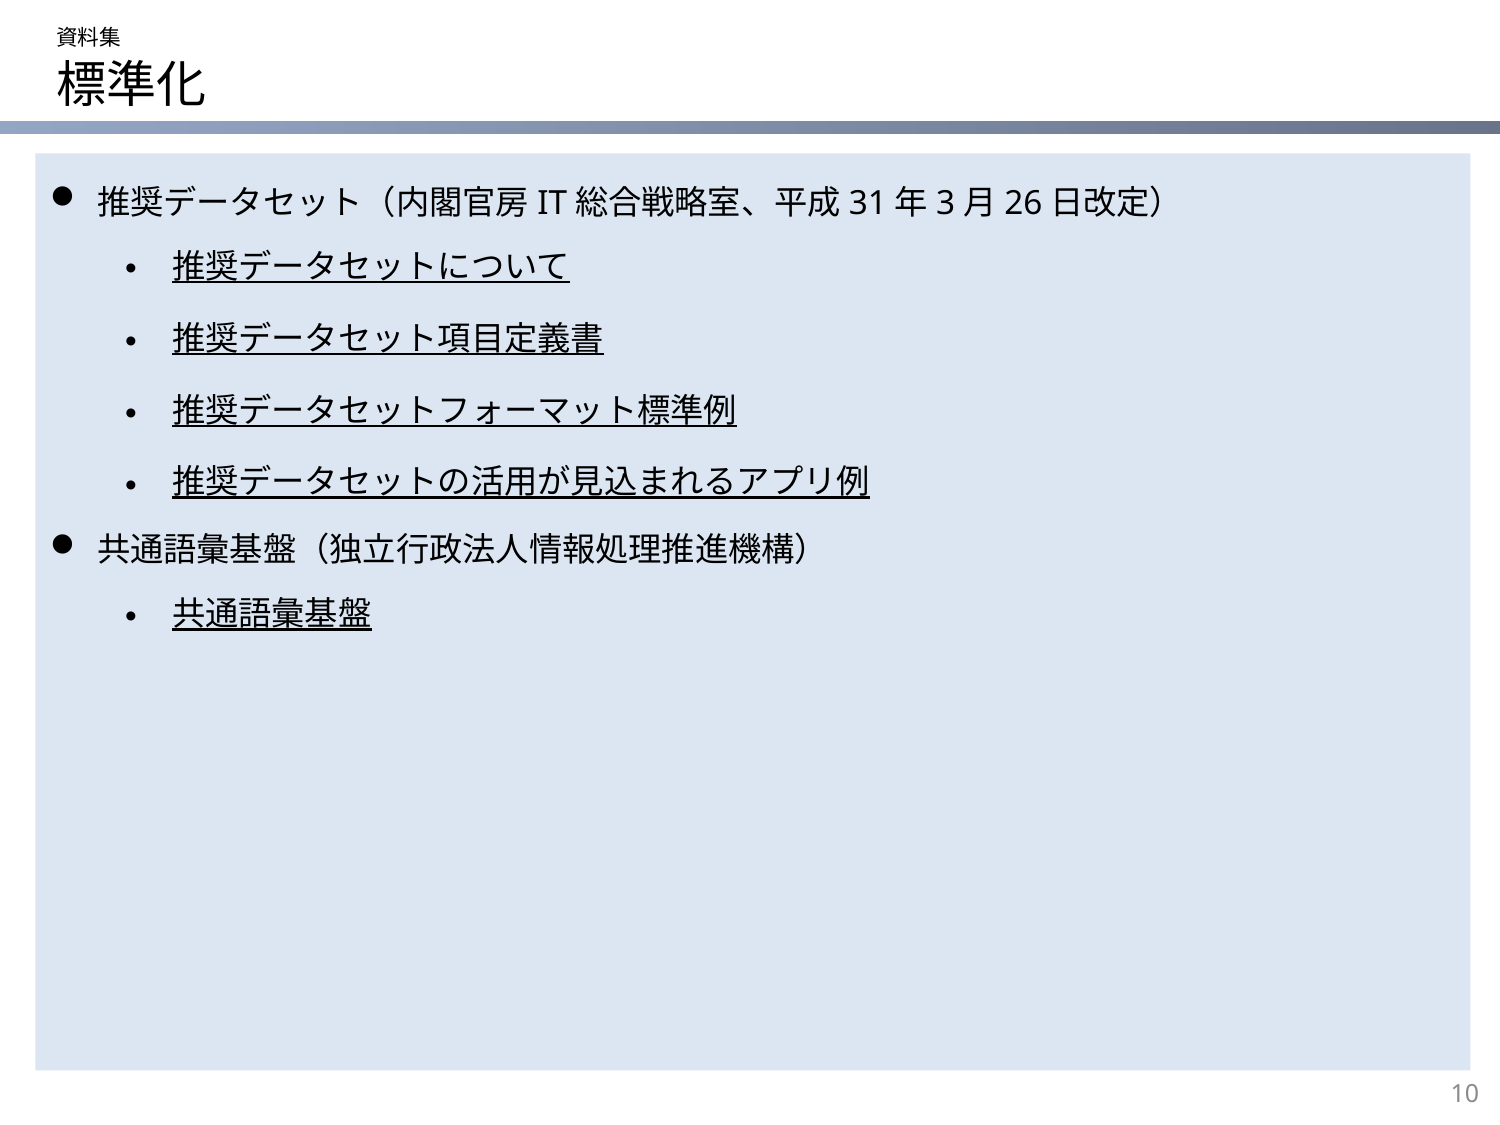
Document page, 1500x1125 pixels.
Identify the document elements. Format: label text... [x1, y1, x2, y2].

slide_number 10 [1411, 1070, 1495, 1118]
text_box 推奨データセット（内閣官房IT総合戦略室、平成31年3月26日改定） 推奨データセットについて 推奨データセット項目定義書 推奨データセットフォーマット標準例 推奨データセットの活用が見込まれるアプリ例 共通語彙基盤（独立行政法人情報処理推進機構） 共通語彙基盤 [35, 153, 1471, 1071]
title 標準化 [41, 58, 1471, 122]
text_box 資料集 [41, 19, 1471, 58]
